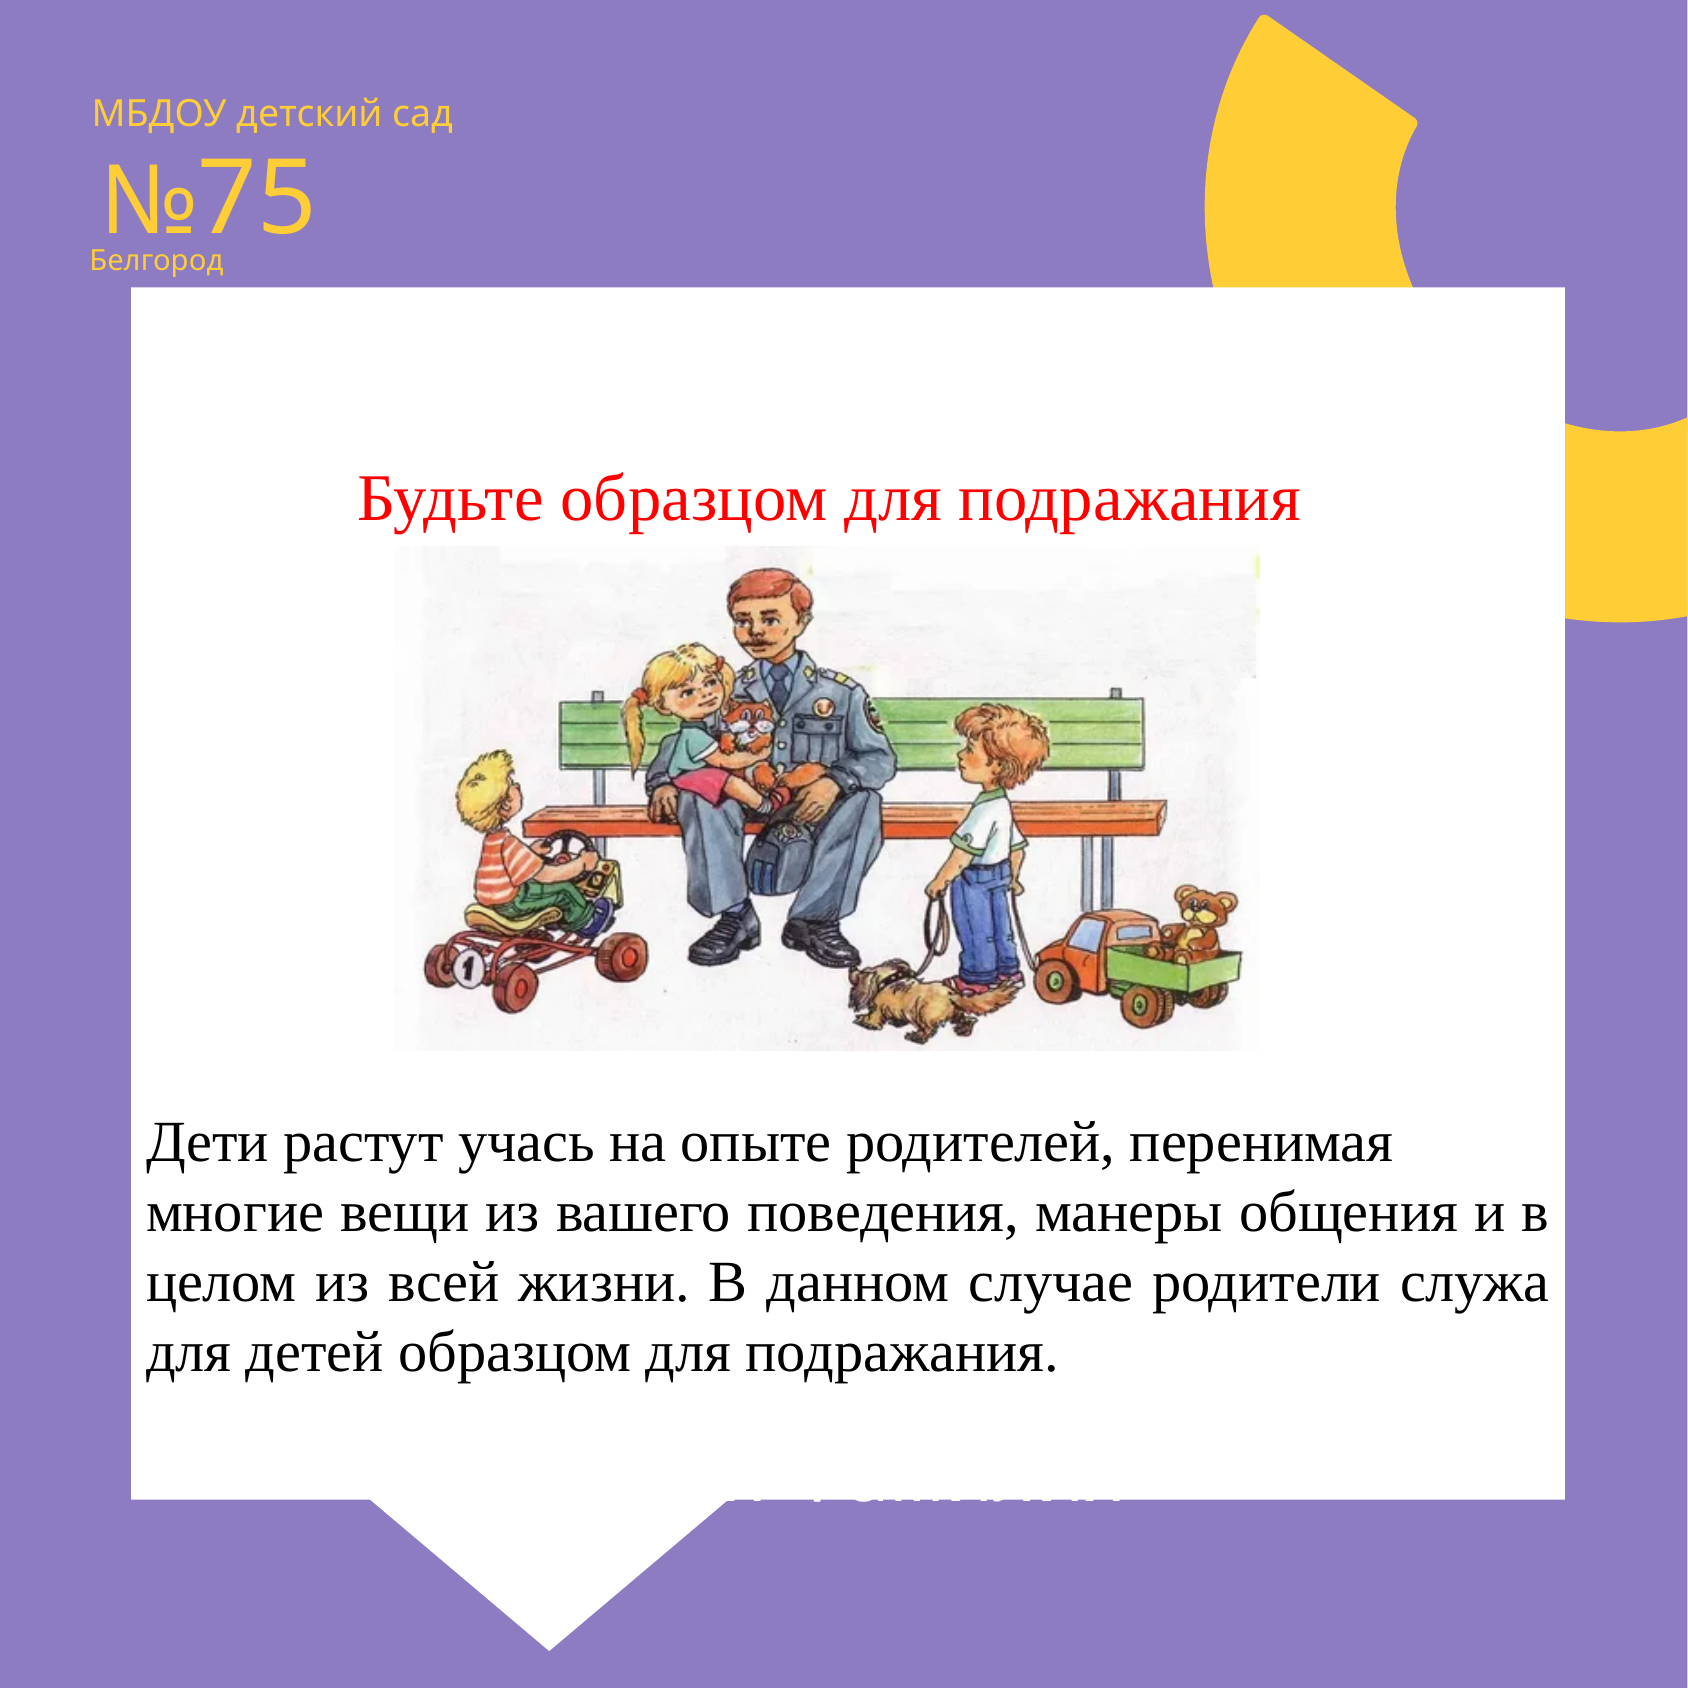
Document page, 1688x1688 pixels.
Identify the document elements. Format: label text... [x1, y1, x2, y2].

text_box Будьте образцом для подражания [156, 446, 1051, 542]
text_box Дети растут учась на опыте родителей, перенимая многие вещи из вашего поведения, манеры общения и в целом из всей жизни. В данном случае родители служа для детей образцом для подражания. [131, 287, 1565, 1652]
text_box №75 [85, 114, 442, 270]
picture [393, 546, 1260, 1051]
text_box Имя Фамилия [441, 1411, 1298, 1532]
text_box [1056, 0, 1688, 771]
text_box Белгород [74, 225, 266, 291]
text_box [439, 1060, 1124, 1357]
text_box МБДОУ детский сад [76, 74, 571, 150]
